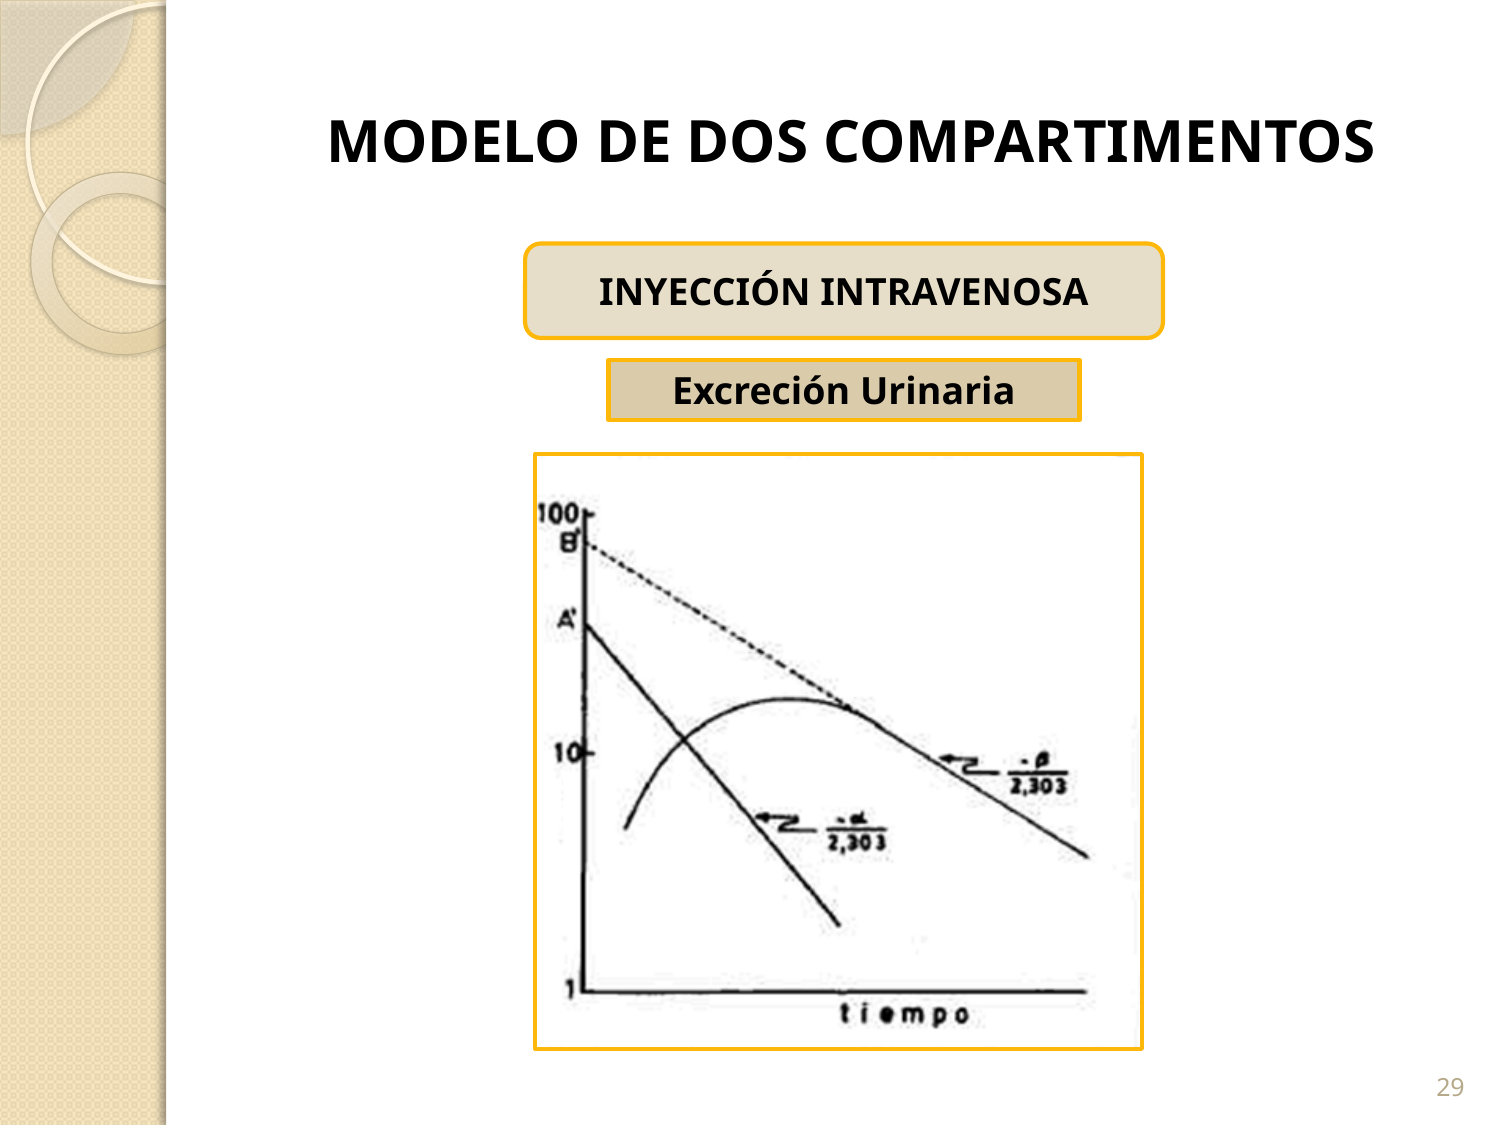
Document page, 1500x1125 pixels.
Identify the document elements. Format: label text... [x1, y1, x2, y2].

slide_number 29 [1413, 1034, 1488, 1113]
text_box Excreción Urinaria [606, 358, 1082, 422]
title MODELO DE DOS COMPARTIMENTOS [235, 45, 1466, 233]
text_box INYECCIÓN INTRAVENOSA [522, 241, 1166, 341]
picture [537, 455, 1141, 1048]
